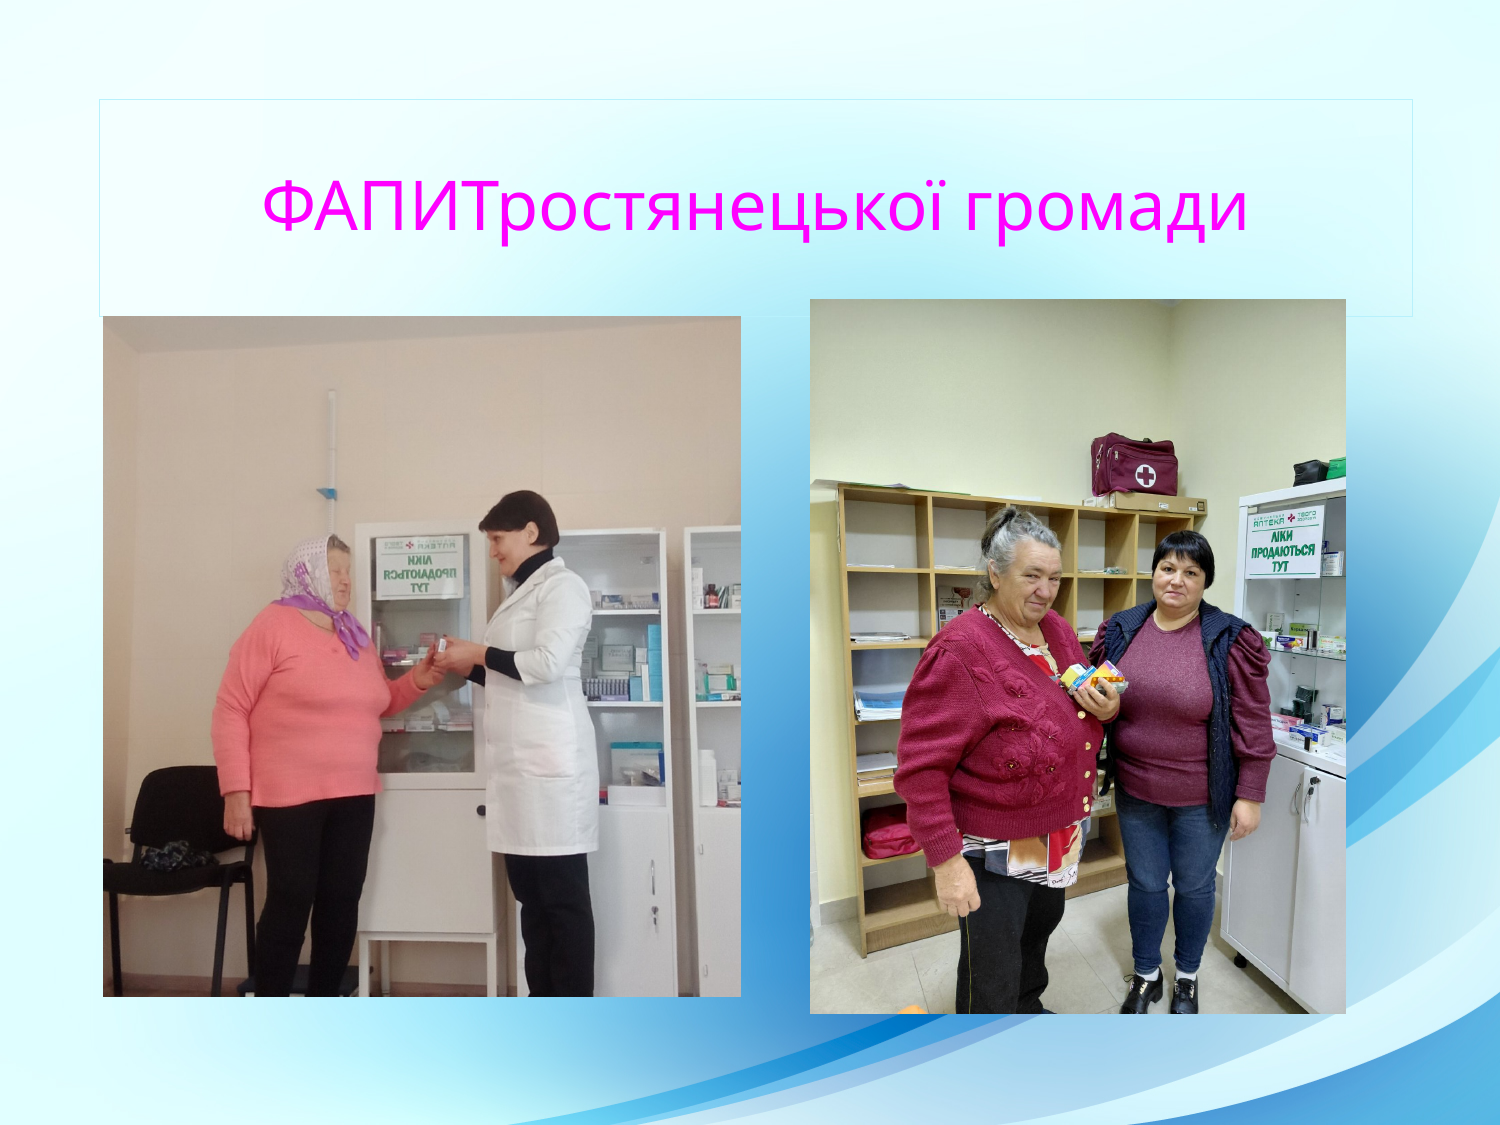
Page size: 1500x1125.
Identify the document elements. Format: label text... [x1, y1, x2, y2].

picture [0, 0, 1500, 1125]
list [810, 299, 1346, 1014]
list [103, 316, 741, 997]
title ФАПИТростянецької громади [99, 99, 1413, 317]
